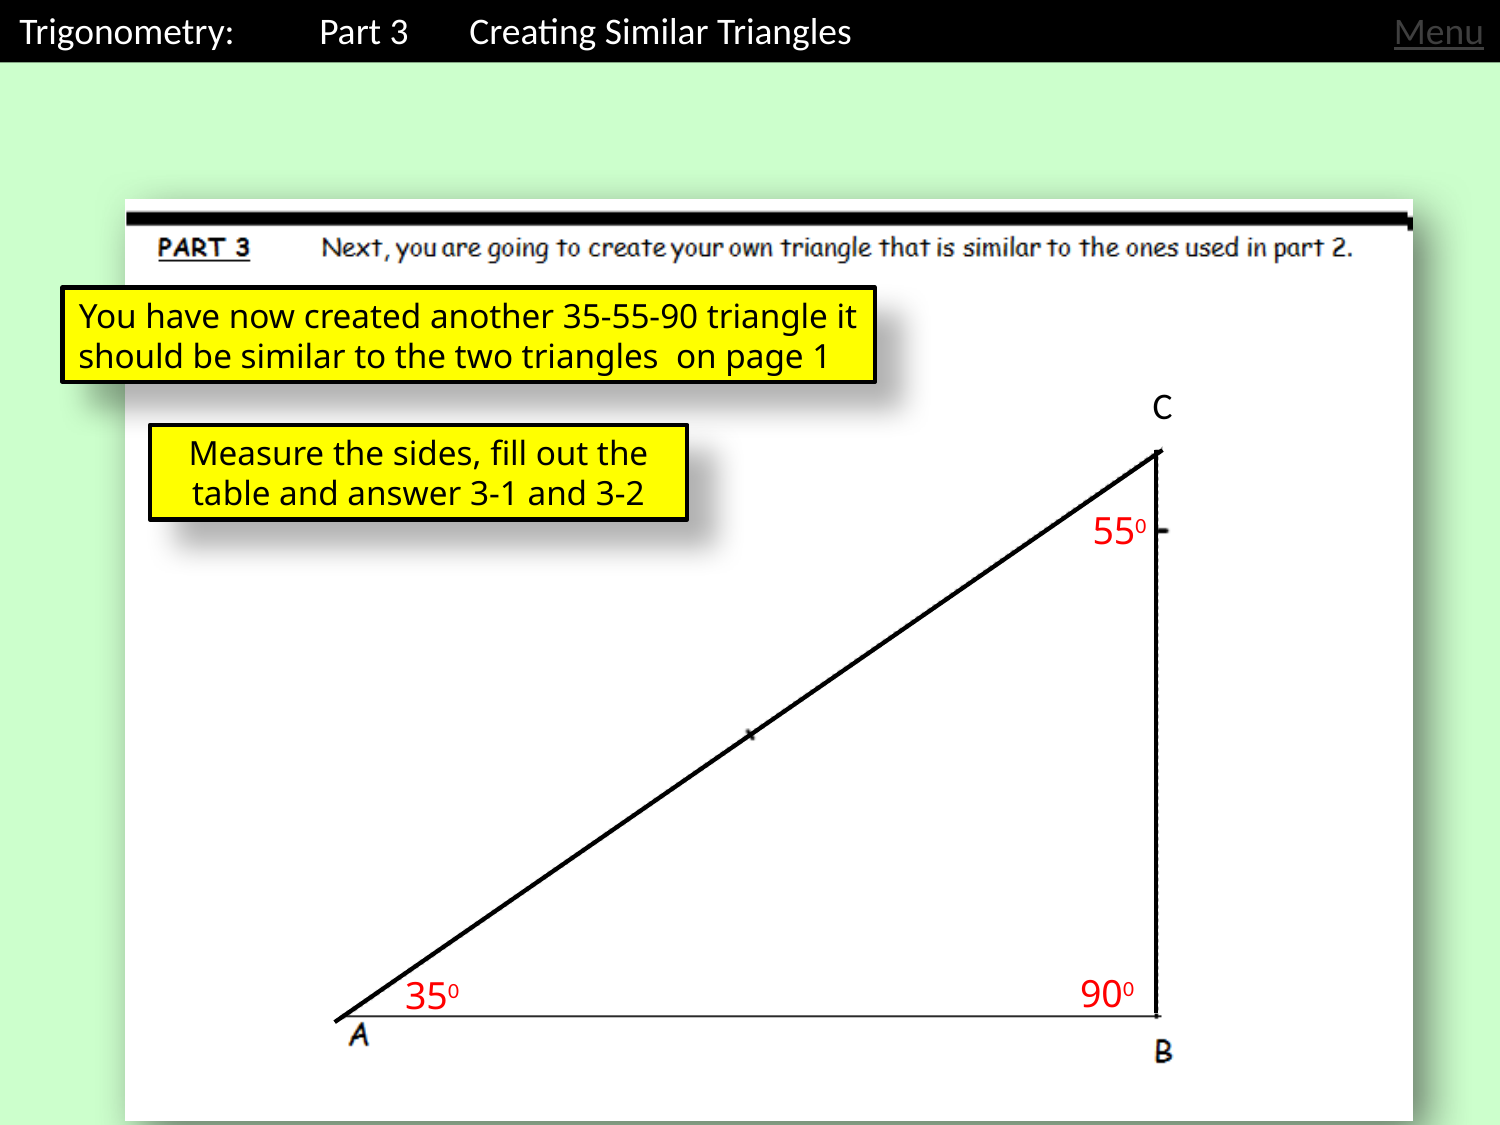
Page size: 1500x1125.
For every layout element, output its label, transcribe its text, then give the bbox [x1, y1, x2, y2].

text_box [935, 0, 1500, 64]
text_box [0, 0, 4, 64]
text_box Trigonometry: Part 3 Creating Similar Triangles [4, 0, 935, 105]
picture [124, 199, 1413, 1122]
text_box Menu [1379, 0, 1500, 60]
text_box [334, 449, 1163, 1023]
text_box You have now created another 35-55-90 triangle it should be similar to the two triangles on page 1 [62, 287, 119, 382]
